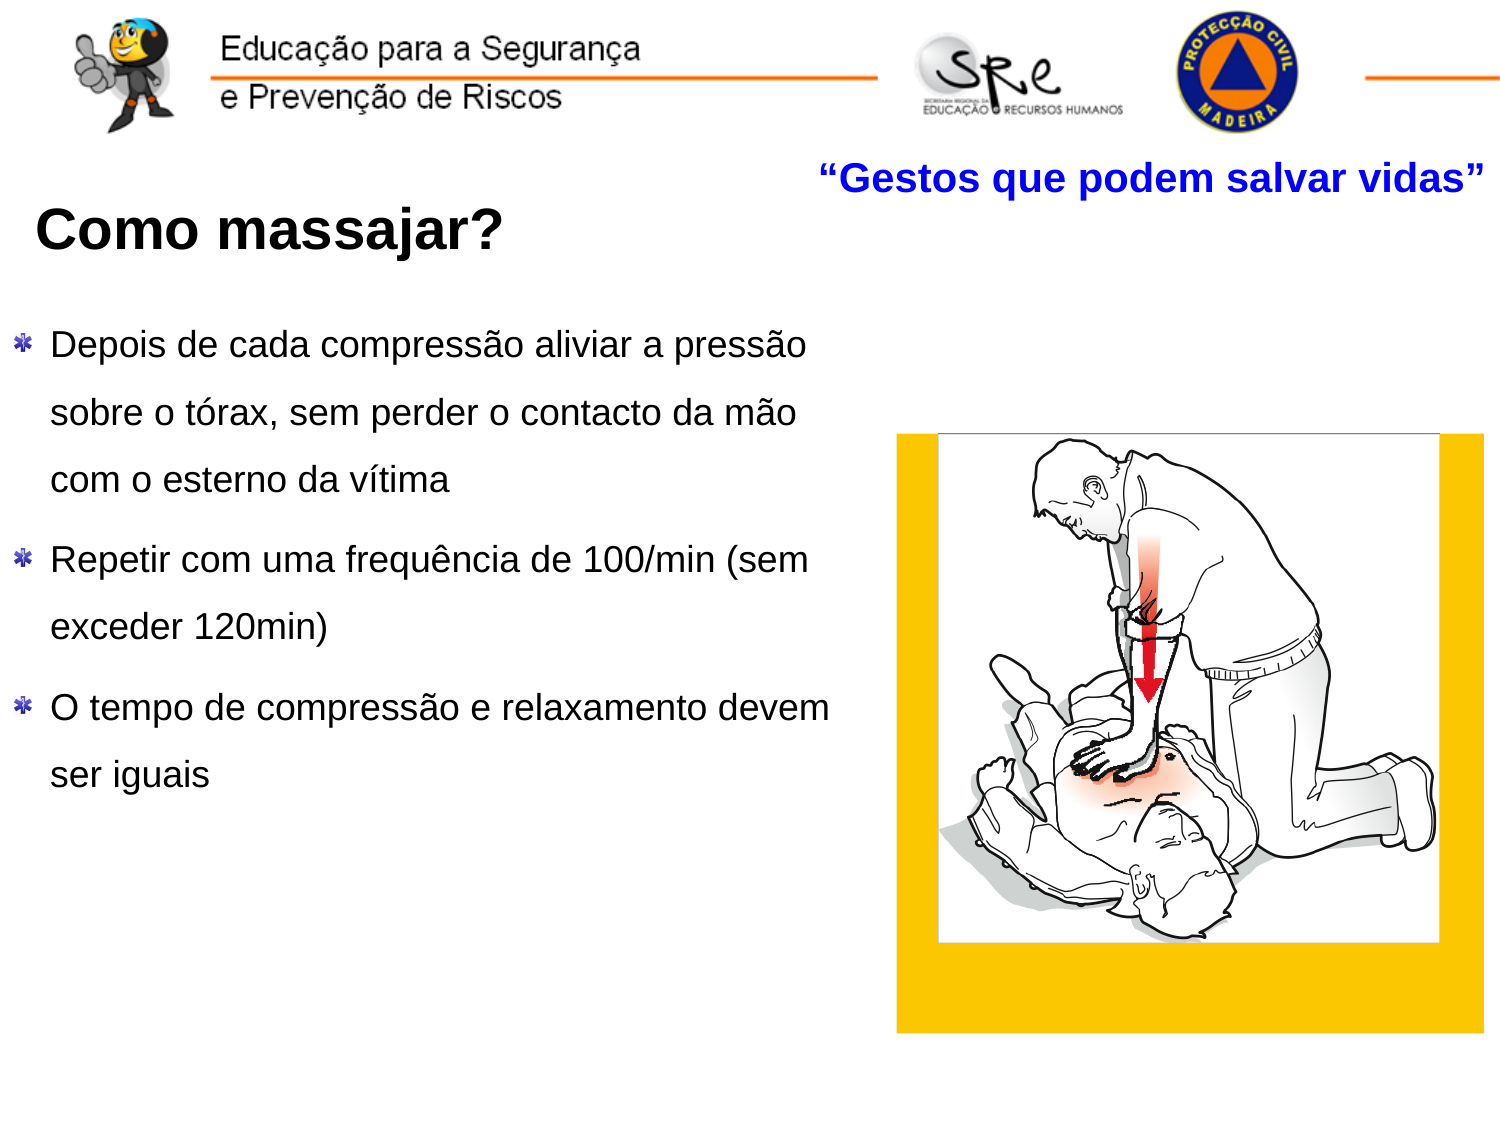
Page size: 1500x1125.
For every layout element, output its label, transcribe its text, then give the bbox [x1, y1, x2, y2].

text_box “Gestos que podem salvar vidas” [803, 143, 1500, 208]
text_box Depois de cada compressão aliviar a pressão sobre o tórax, sem perder o contacto da mão com o esterno da vítima Repetir com uma frequência de 100/min (sem exceder 120min) O tempo de compressão e relaxamento devem ser iguais [0, 290, 851, 803]
picture [14, 548, 32, 567]
picture [0, 0, 1500, 1125]
picture [14, 333, 32, 352]
text_box Como massajar? [20, 184, 521, 270]
picture [14, 696, 32, 714]
text_box [896, 433, 1484, 1034]
